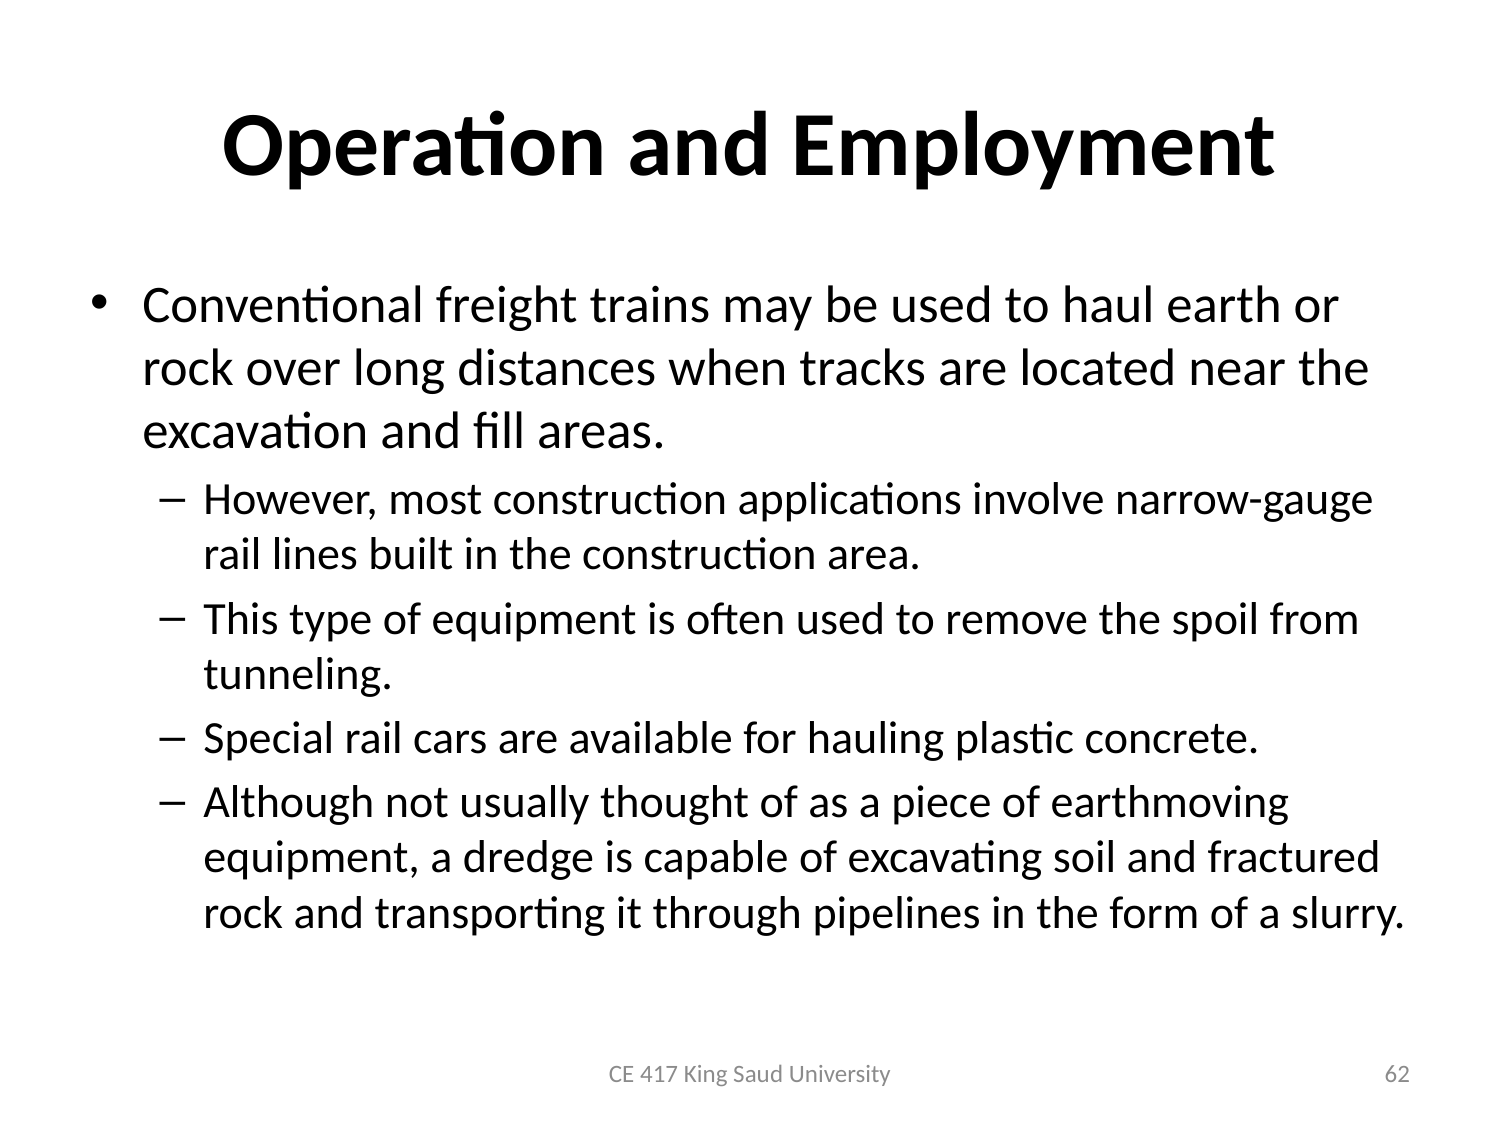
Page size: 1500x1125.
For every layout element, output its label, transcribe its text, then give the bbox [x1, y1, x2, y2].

slide_number 62 [1074, 1042, 1425, 1103]
footer CE 417 King Saud University [512, 1042, 988, 1103]
list Conventional freight trains may be used to haul earth or rock over long distances when tracks are located near the excavation and fill areas. However, most construction applications involve narrow-gauge rail lines built in the construction area. This type of equipment is often used to remove the spoil from tunneling. Special rail cars are available for hauling plastic concrete. Although not usually thought of as a piece of earthmoving equipment, a dredge is capable of excavating soil and fractured rock and transporting it through pipelines in the form of a slurry. [75, 262, 1425, 1005]
title Operation and Employment [75, 45, 1425, 233]
